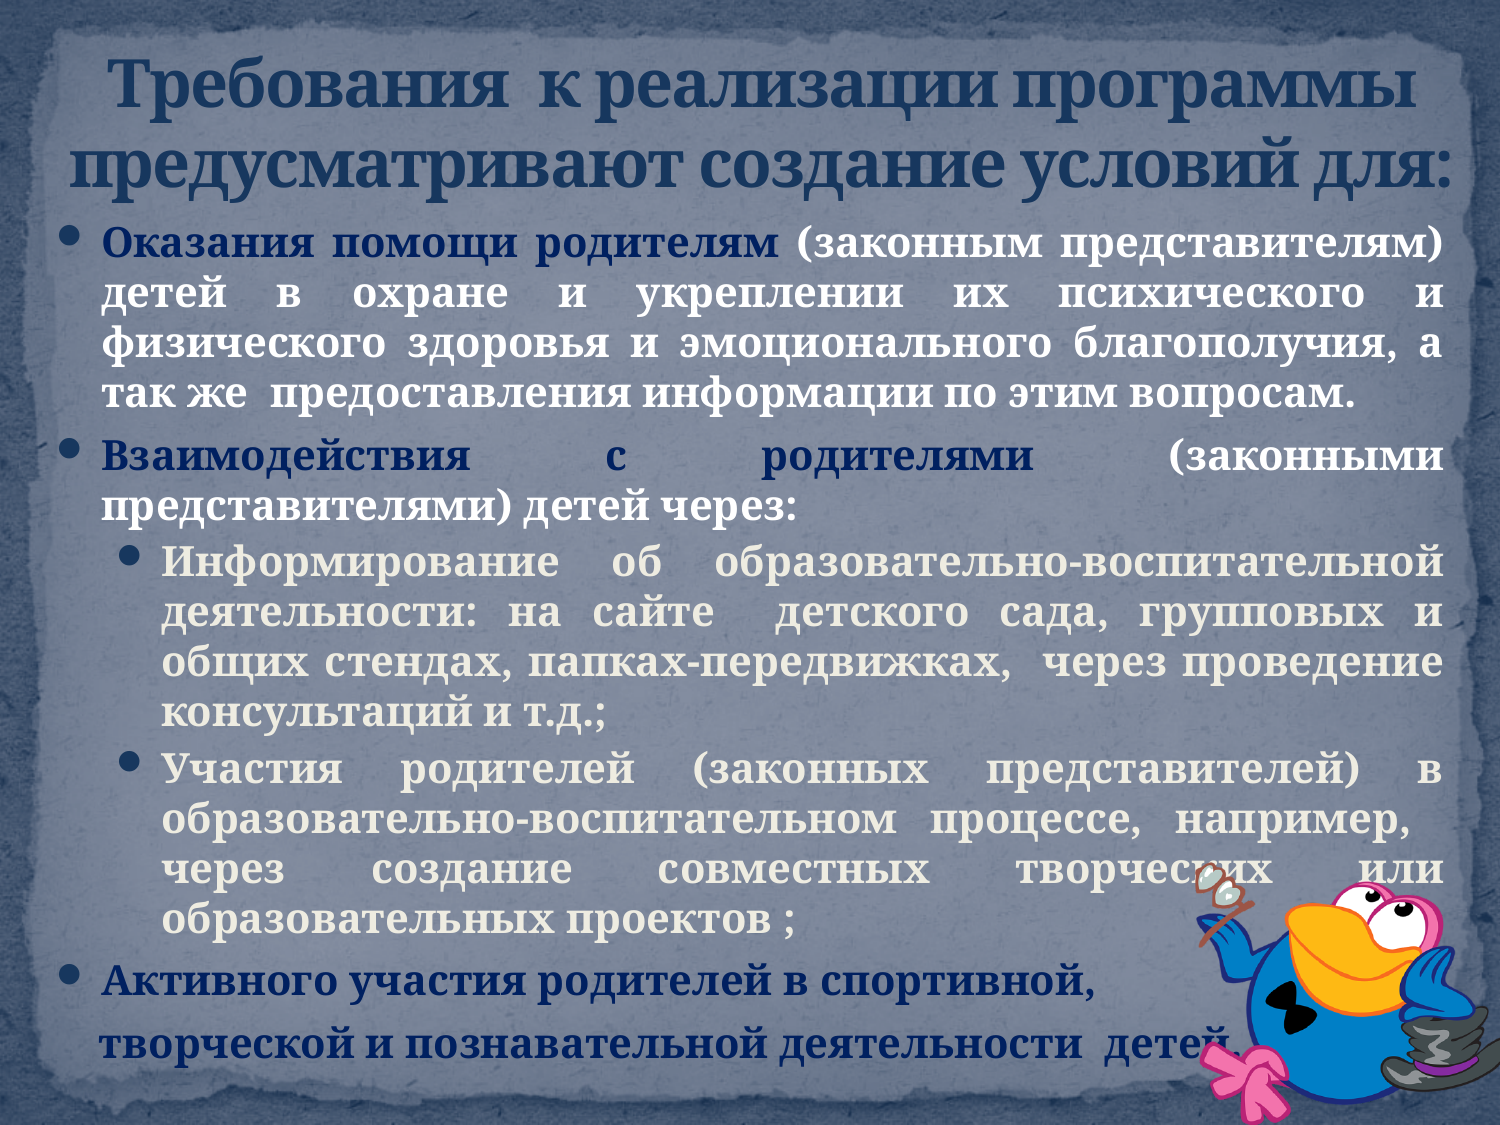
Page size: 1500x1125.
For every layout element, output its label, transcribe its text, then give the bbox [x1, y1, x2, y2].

list Оказания помощи родителям (законным представителям) детей в охране и укреплении их психического и физического здоровья и эмоционального благополучия, а так же предоставления информации по этим вопросам. Взаимодействия с родителями (законными представителями) детей через: Информирование об образовательно-воспитательной деятельности: на сайте детского сада, групповых и общих стендах, папках-передвижках, через проведение консультаций и т.д.; Участия родителей (законных представителей) в образовательно-воспитательном процессе, например, через создание совместных творческих или образовательных проектов ; Активного участия родителей в спортивной, творческой и познавательной деятельности детей. [41, 208, 1459, 1106]
title Требования к реализации программы предусматривают создание условий для: [41, 30, 1483, 209]
picture [1187, 857, 1500, 1125]
